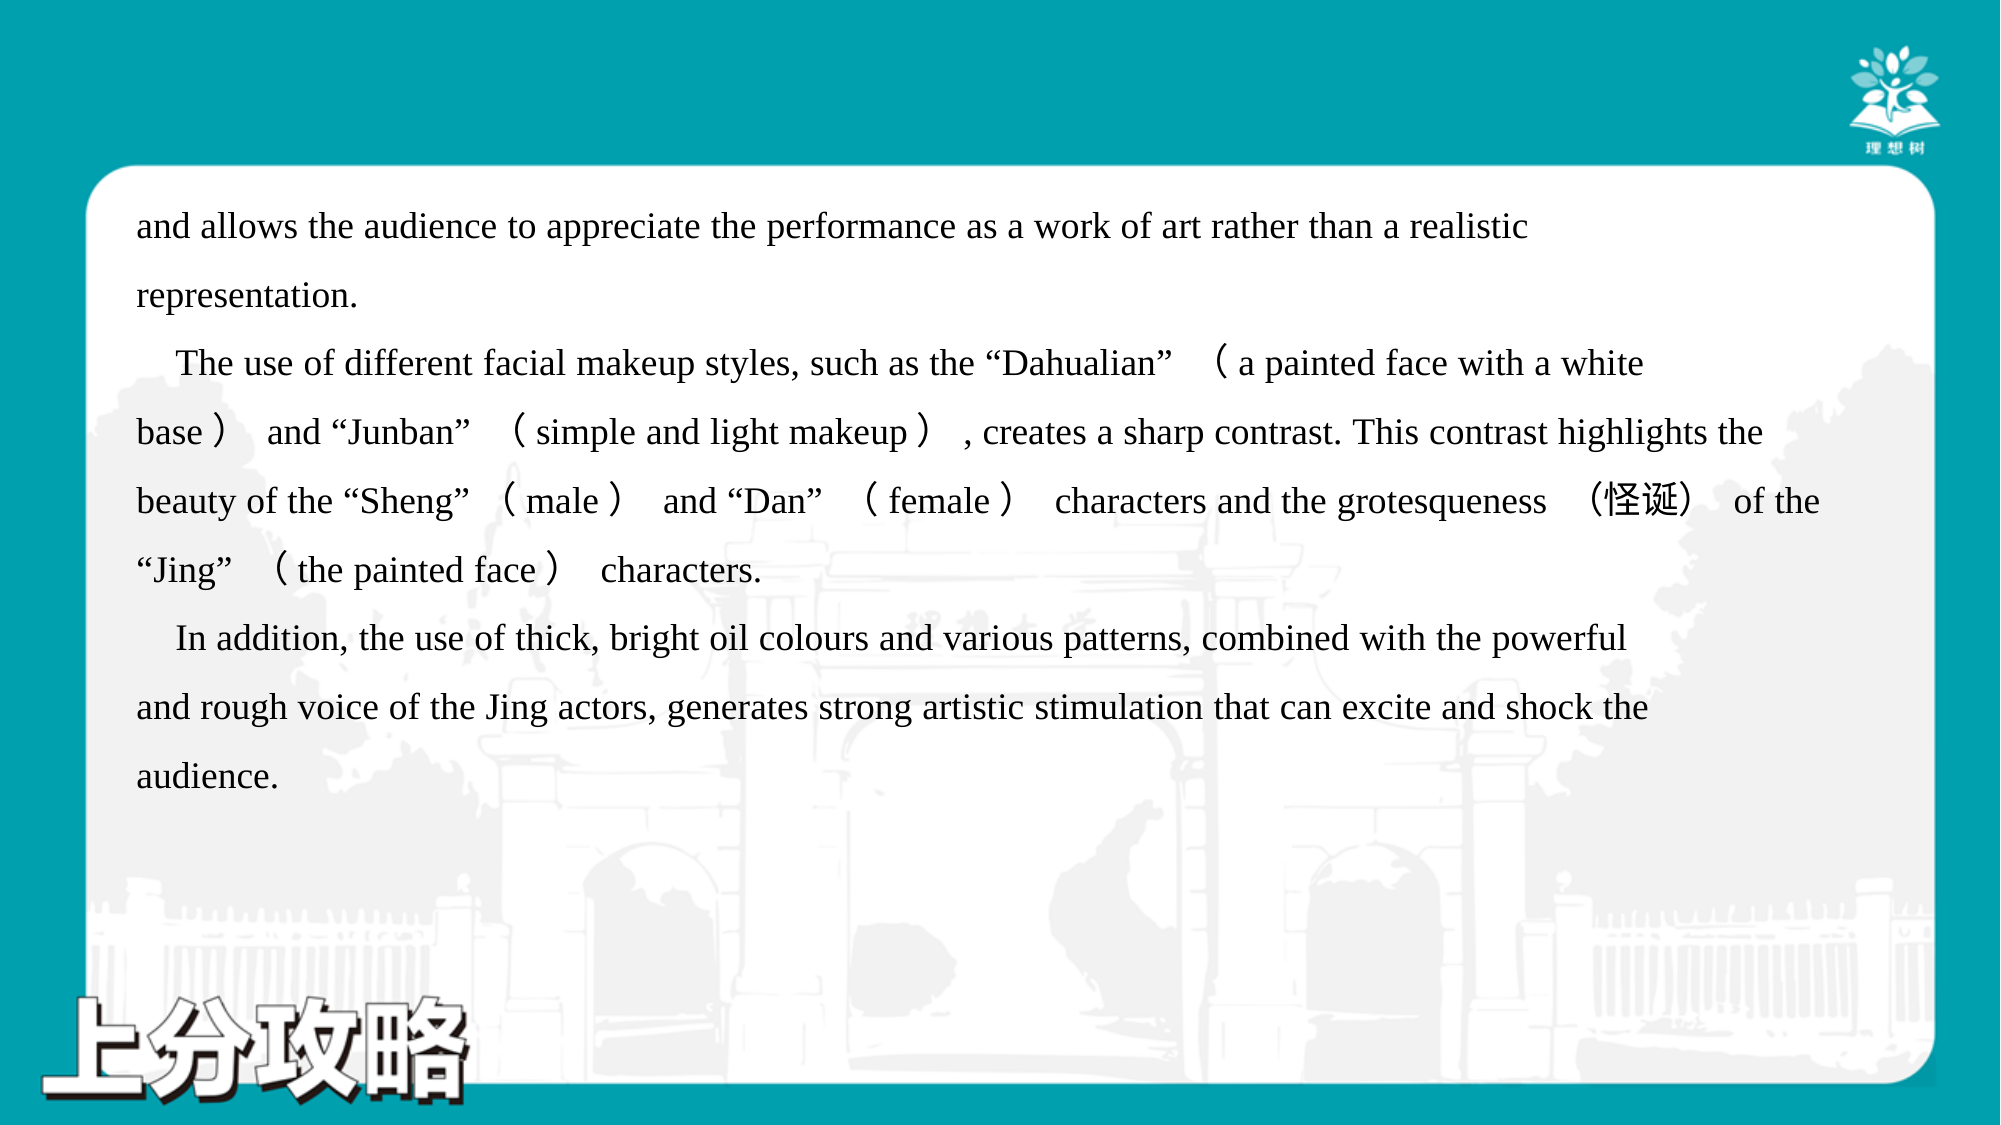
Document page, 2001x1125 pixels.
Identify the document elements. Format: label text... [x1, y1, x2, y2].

text_box and allows the audience to appreciate the performance as a work of art rather than a realistic representation. The use of different facial makeup styles, such as the “Dahualian” （a painted face with a white base） and “Junban” （simple and light makeup）, creates a sharp contrast. This contrast highlights the beauty of the “Sheng”（male） and “Dan” （female） characters and the grotesqueness （怪诞） of the “Jing” （the painted face） characters. In addition, the use of thick, bright oil colours and various patterns, combined with the powerful and rough voice of the Jing actors, generates strong artistic stimulation that can excite and shock the audience. [136, 177, 1865, 796]
picture [0, 0, 2000, 1125]
